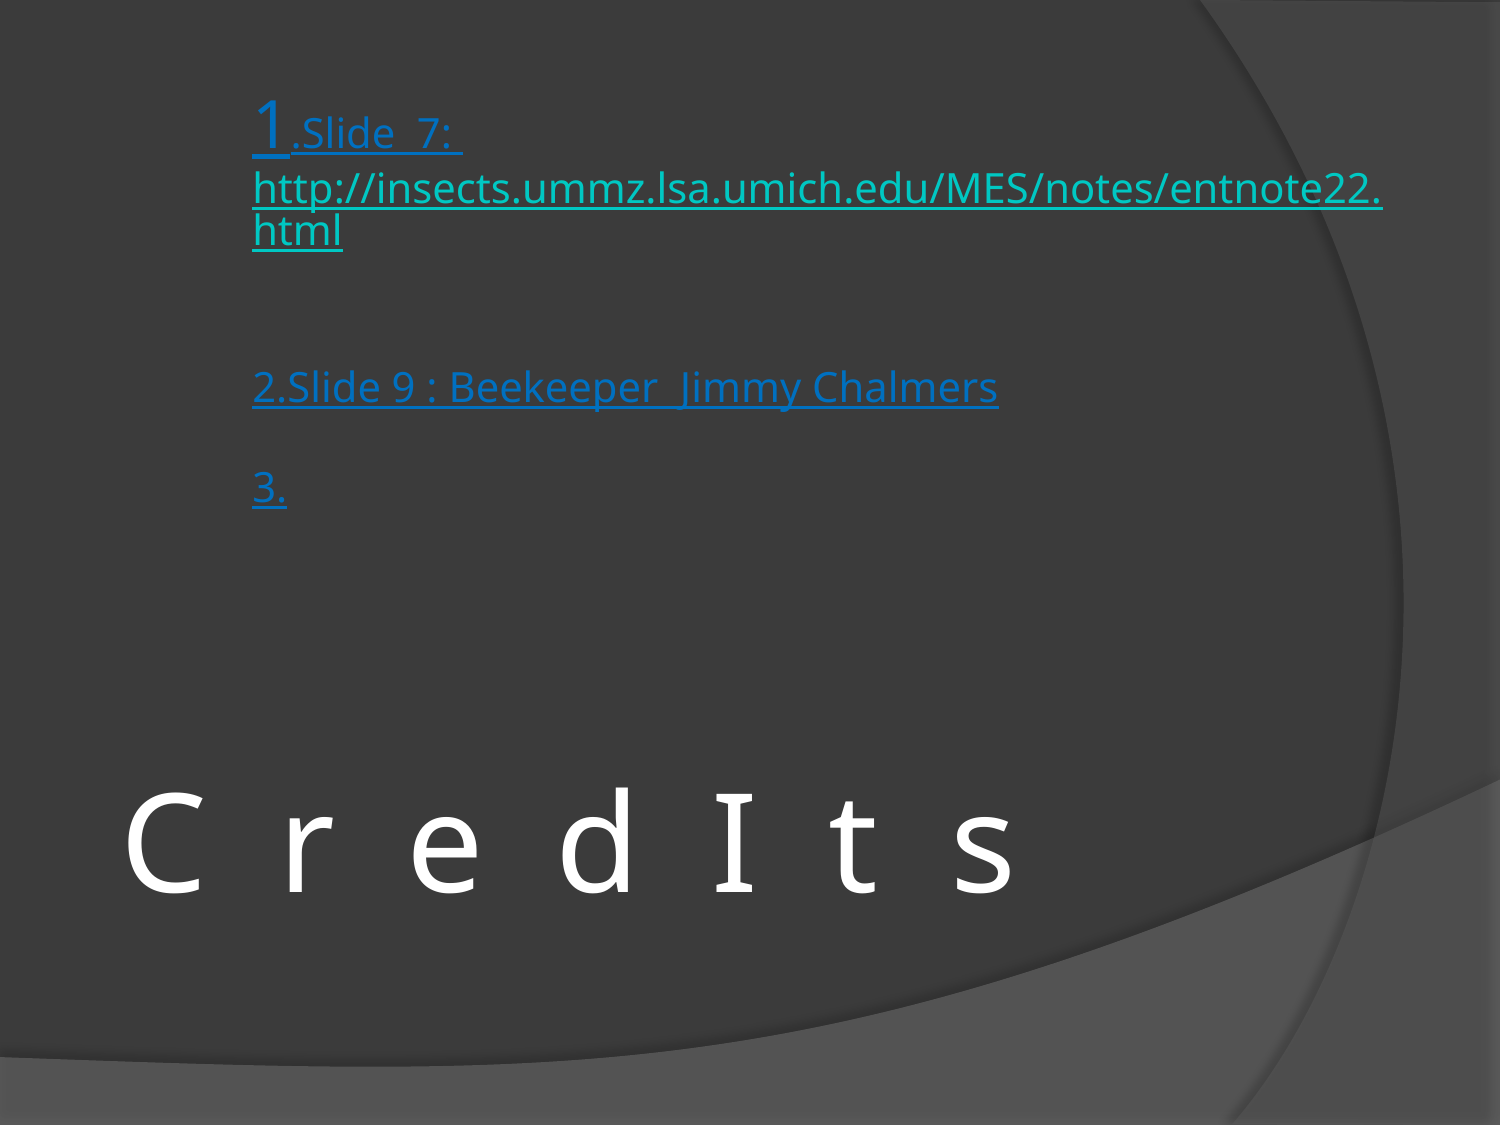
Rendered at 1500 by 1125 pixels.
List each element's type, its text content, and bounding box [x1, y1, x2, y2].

text_box 1.Slide 7: http://insects.ummz.lsa.umich.edu/MES/notes/entnote22.html 2.Slide 9 : Beekeeper Jimmy Chalmers 3. [237, 75, 1400, 527]
title C r e d I t s [112, 762, 1388, 913]
